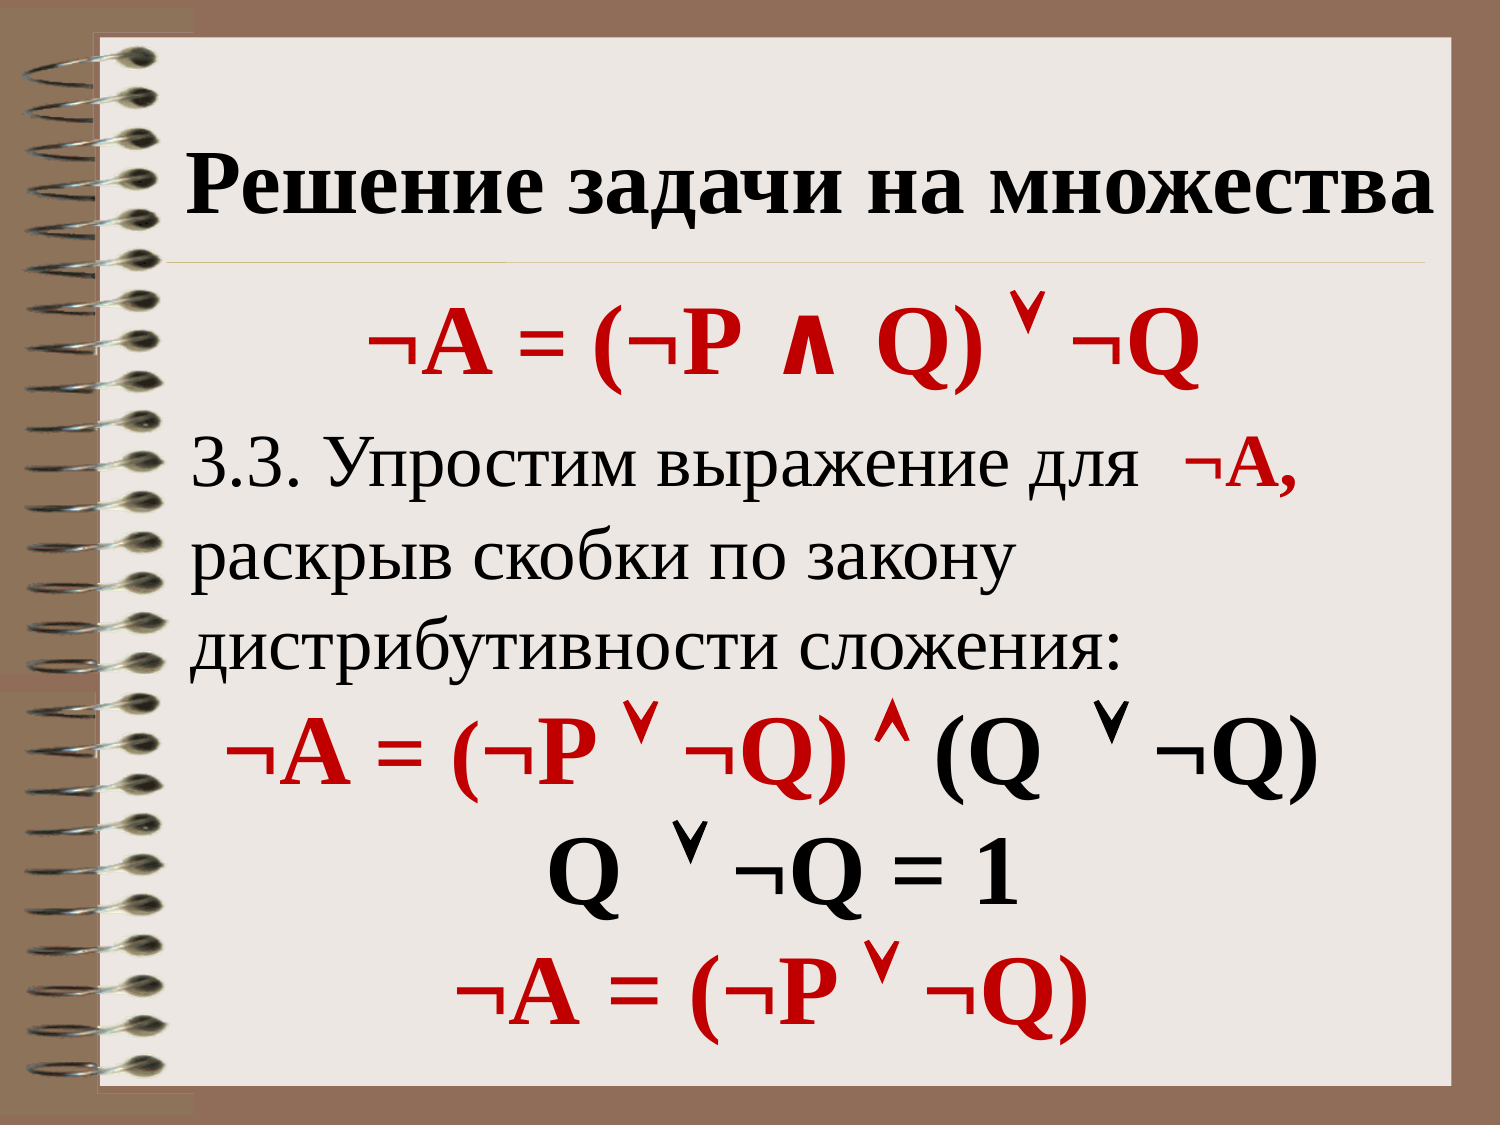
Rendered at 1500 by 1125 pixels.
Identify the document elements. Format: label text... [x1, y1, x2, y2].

text_box Решение задачи на множества [171, 114, 1459, 240]
text_box ¬А = (¬P ∧ Q)  ¬Q 3.3. Упростим выражение для ¬А, раскрыв скобки по закону дистрибутивности сложения: ¬А = (¬P  ¬Q)  (Q  ¬Q) Q  ¬Q = 1 ¬А = (¬P  ¬Q) [175, 267, 1393, 1052]
picture [0, 692, 194, 1115]
picture [0, 8, 194, 674]
